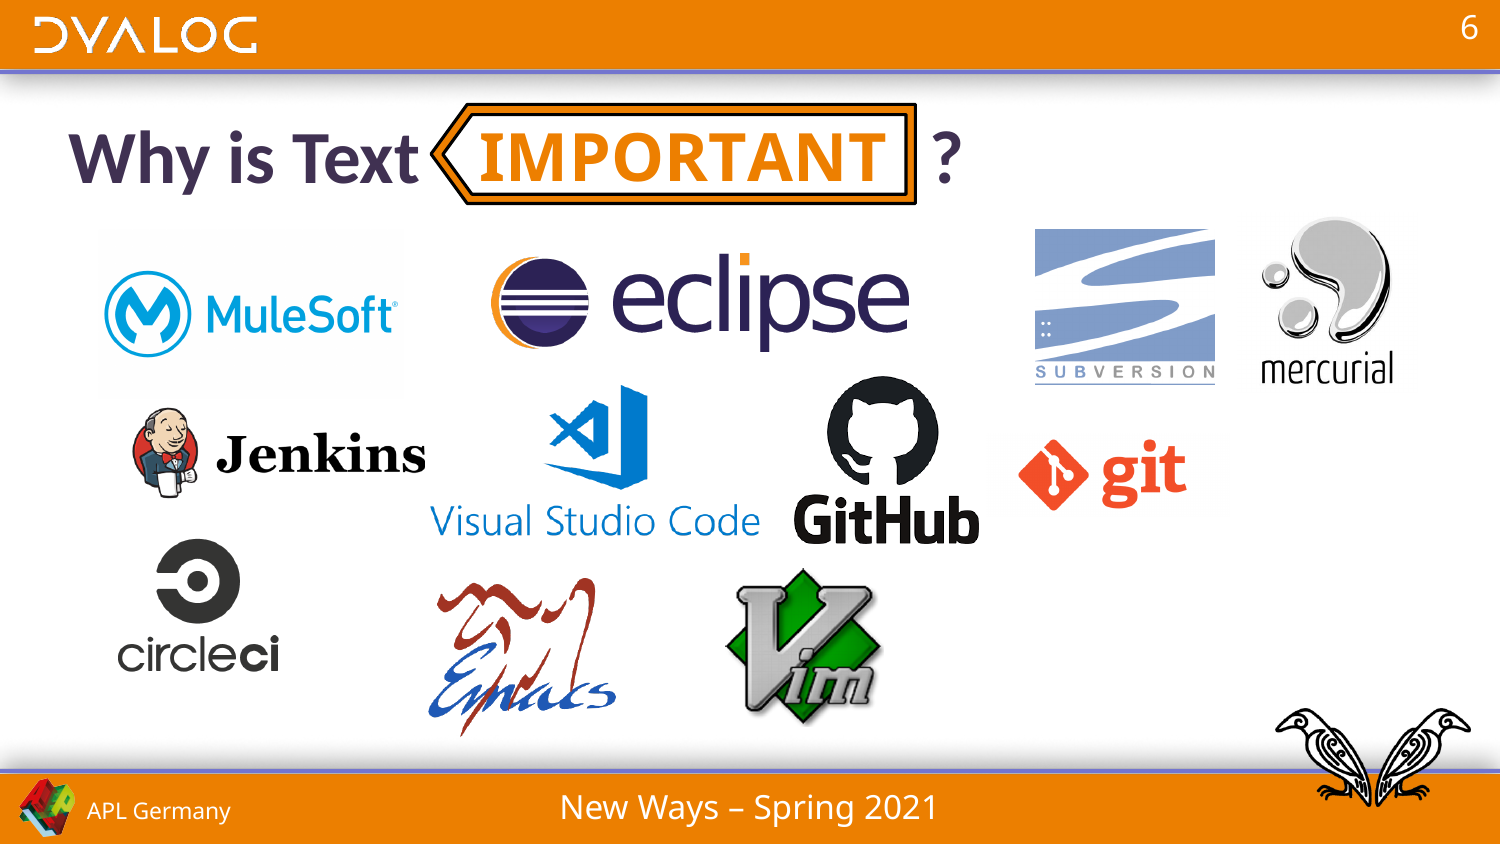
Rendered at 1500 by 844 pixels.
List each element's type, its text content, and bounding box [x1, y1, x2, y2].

picture [725, 568, 884, 727]
title Why is Text ? [53, 104, 428, 202]
title Why is Text ? [917, 104, 1444, 202]
picture [1034, 228, 1216, 385]
picture [986, 433, 1230, 517]
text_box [430, 104, 916, 204]
picture [1236, 212, 1418, 393]
picture [491, 253, 909, 352]
picture [91, 228, 786, 712]
picture [794, 376, 979, 544]
picture [0, 0, 1500, 108]
picture [0, 573, 1500, 844]
